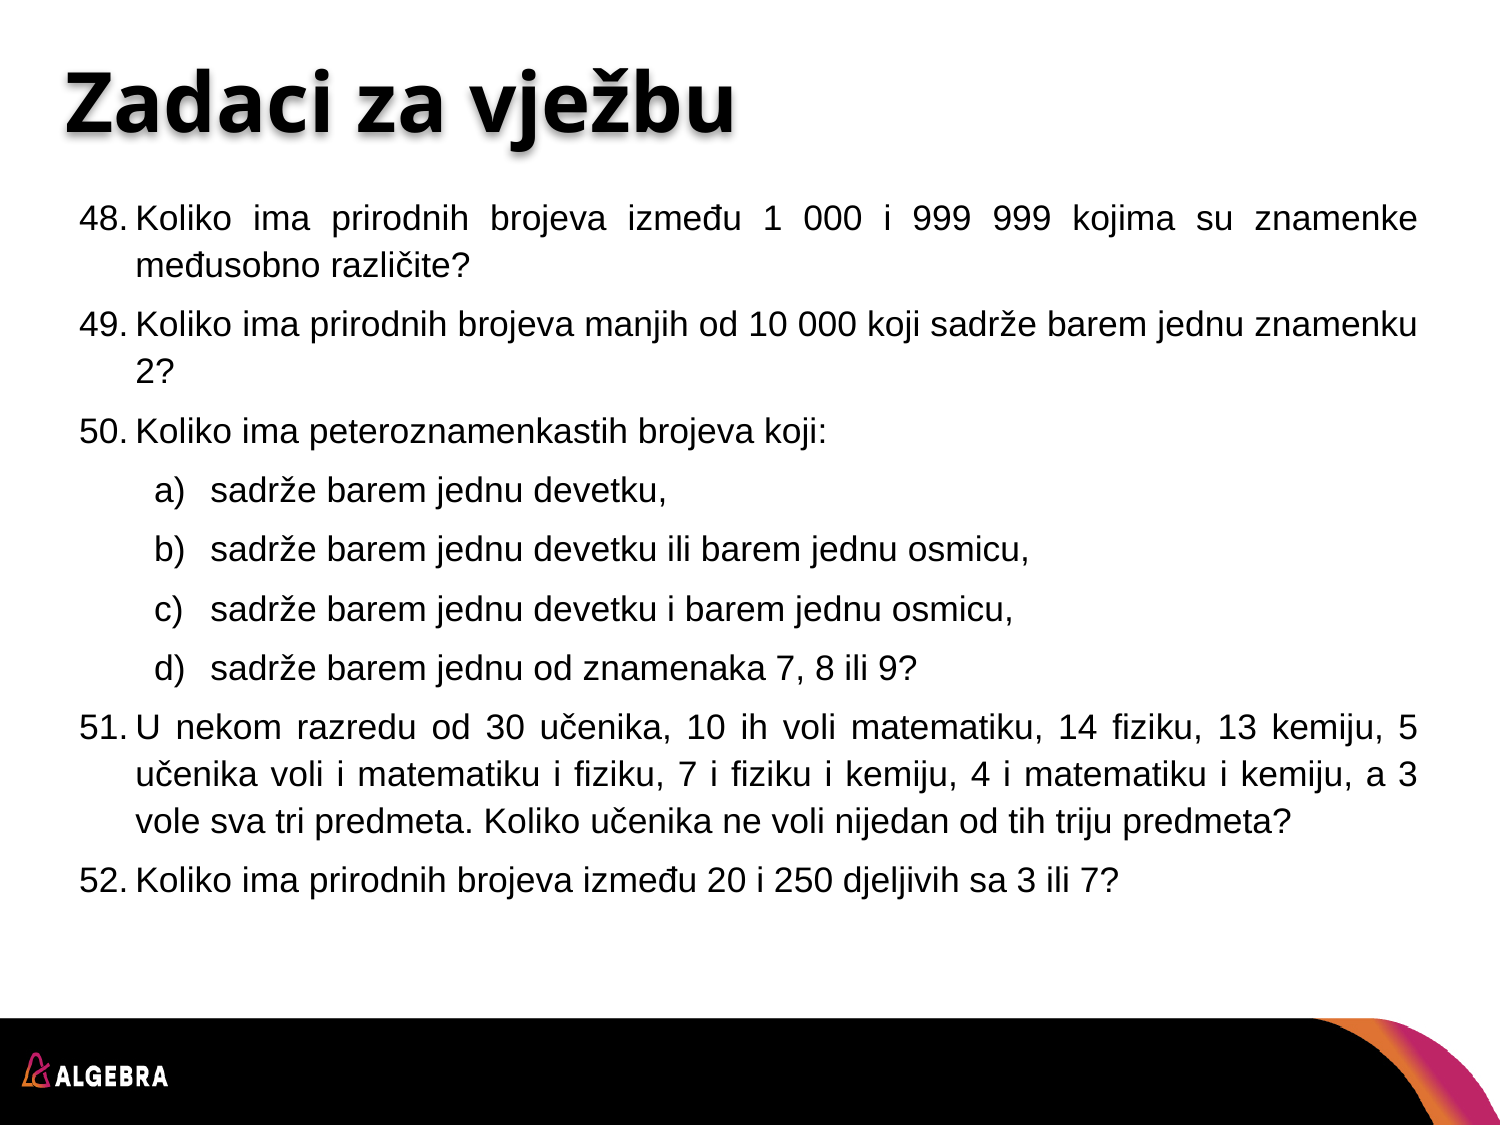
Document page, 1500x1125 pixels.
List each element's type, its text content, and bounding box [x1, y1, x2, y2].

title Zadaci za vježbu [65, 38, 1432, 158]
picture [0, 0, 1500, 1125]
list Koliko ima prirodnih brojeva između 1 000 i 999 999 kojima su znamenke međusobno različite? Koliko ima prirodnih brojeva manjih od 10 000 koji sadrže barem jednu znamenku 2? Koliko ima peteroznamenkastih brojeva koji: sadrže barem jednu devetku, sadrže barem jednu devetku ili barem jednu osmicu, sadrže barem jednu devetku i barem jednu osmicu, sadrže barem jednu od znamenaka 7, 8 ili 9? U nekom razredu od 30 učenika, 10 ih voli matematiku, 14 fiziku, 13 kemiju, 5 učenika voli i matematiku i fiziku, 7 i fiziku i kemiju, 4 i matematiku i kemiju, a 3 vole sva tri predmeta. Koliko učenika ne voli nijedan od tih triju predmeta? Koliko ima prirodnih brojeva između 20 i 250 djeljivih sa 3 ili 7? [64, 183, 1435, 947]
